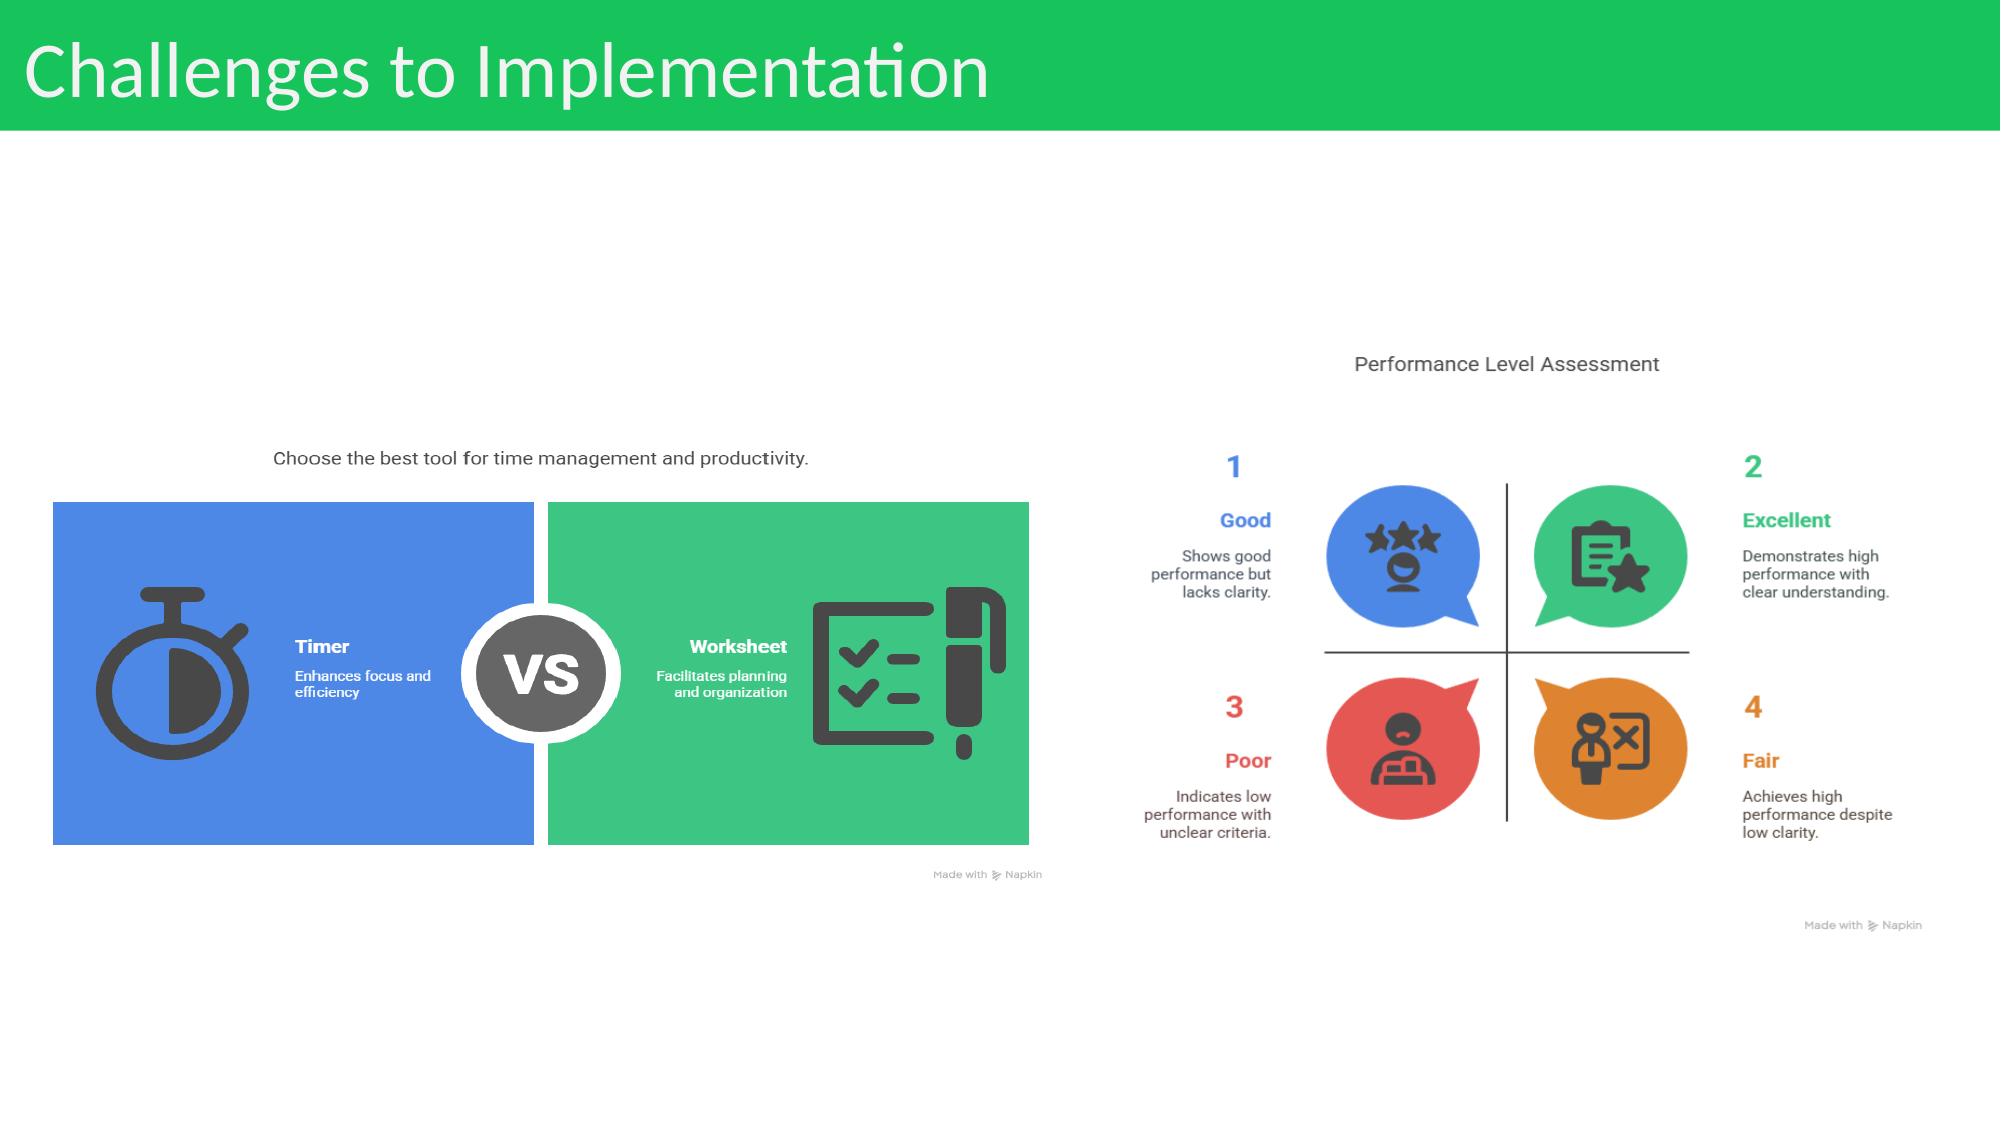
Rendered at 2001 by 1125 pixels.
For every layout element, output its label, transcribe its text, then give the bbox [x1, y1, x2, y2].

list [15, 404, 1061, 900]
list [1066, 304, 1948, 953]
title Challenges to Implementation [16, 13, 1976, 131]
